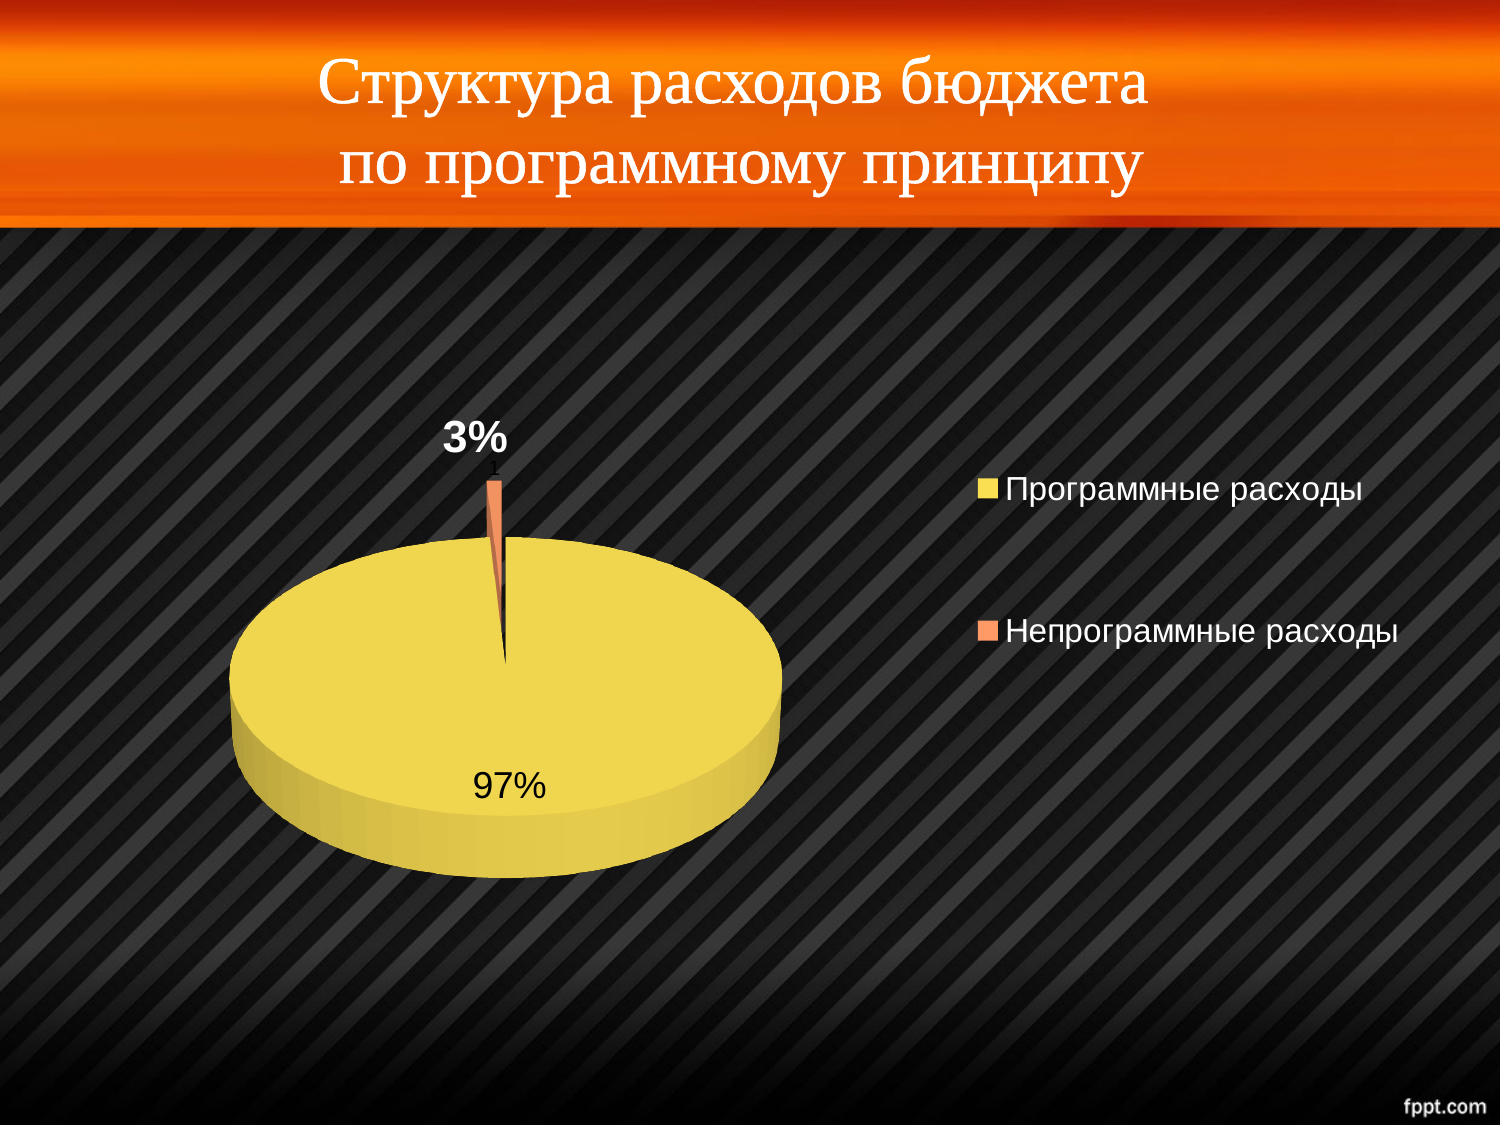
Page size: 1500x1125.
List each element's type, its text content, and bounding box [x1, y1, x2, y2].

picture [0, 0, 1500, 1125]
title Структура расходов бюджета по программному принципу [58, 44, 1426, 188]
chart [46, 262, 1442, 1006]
